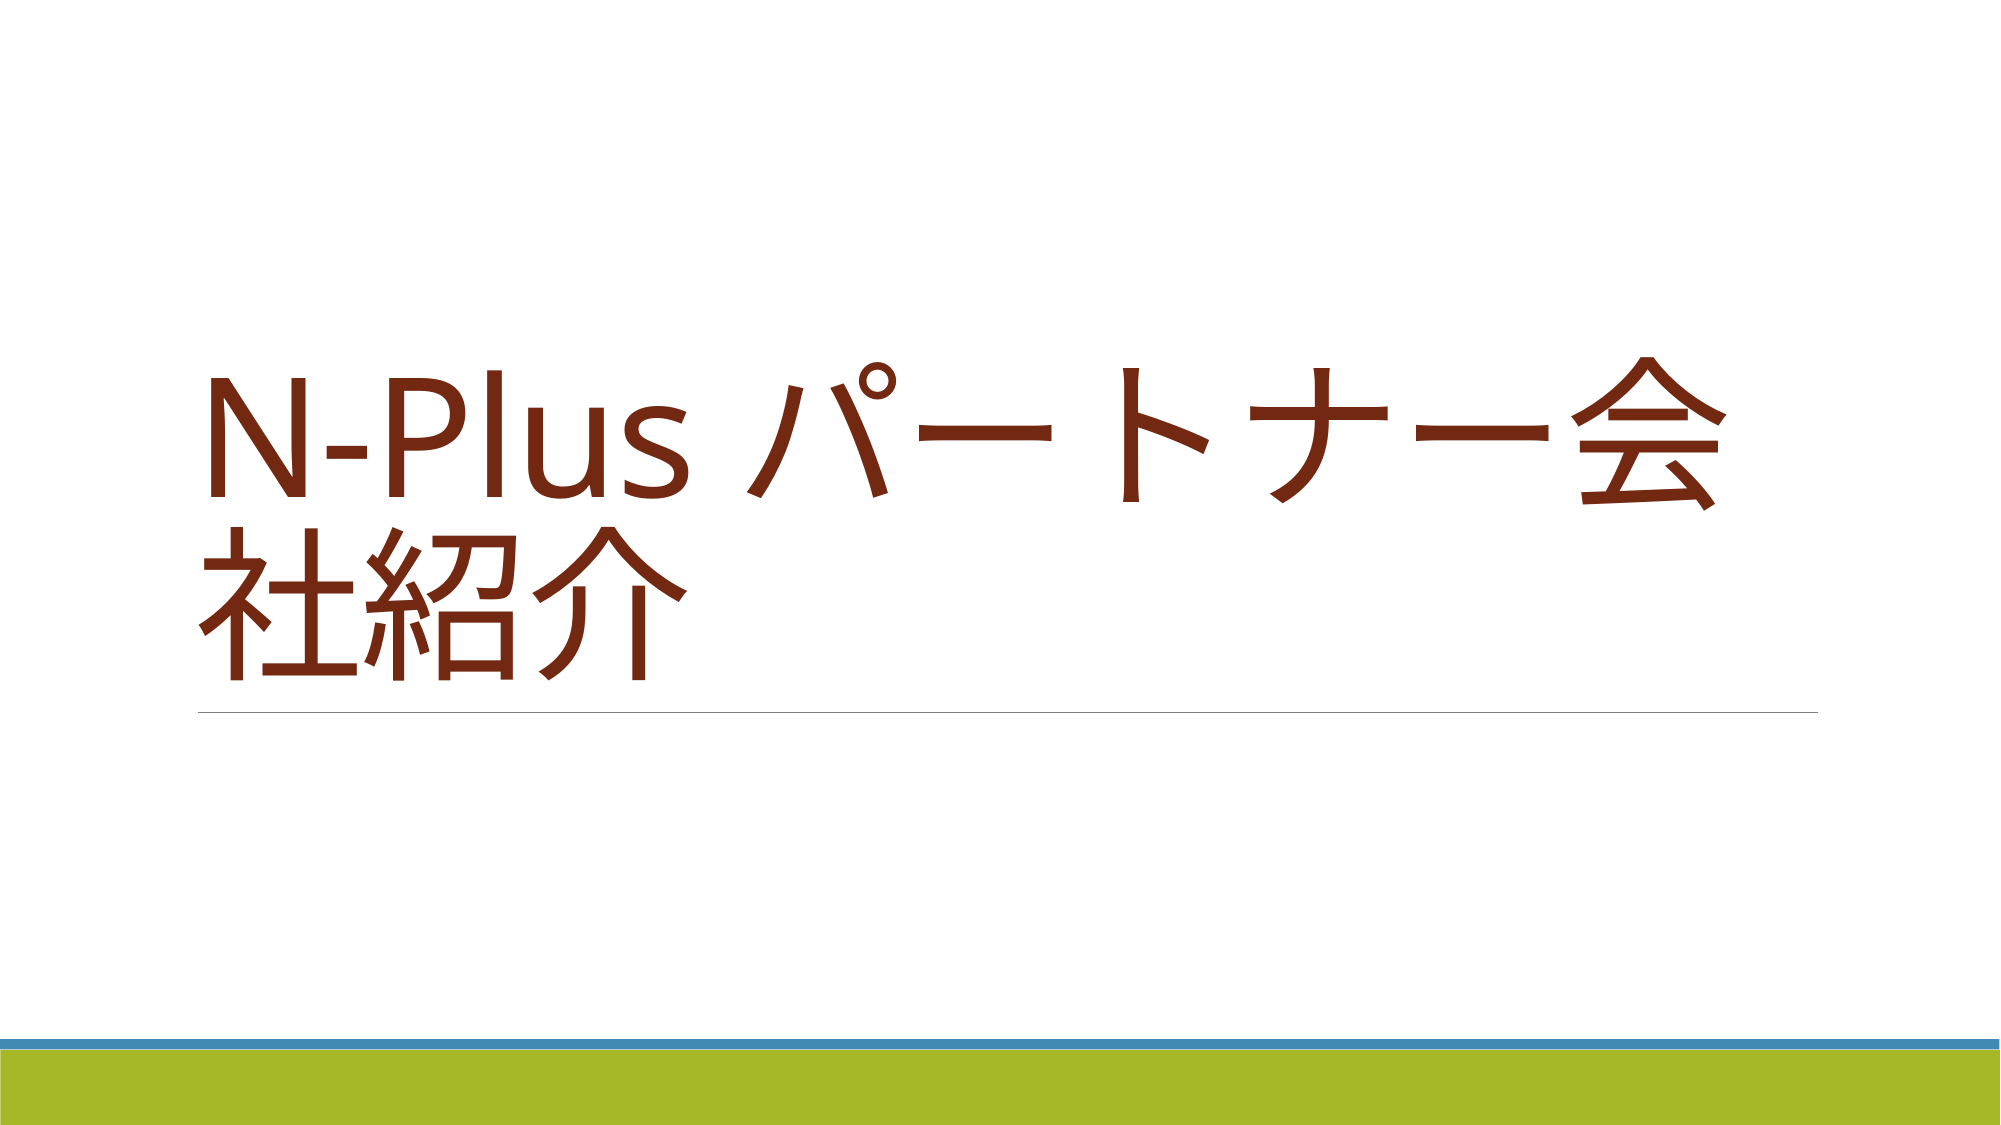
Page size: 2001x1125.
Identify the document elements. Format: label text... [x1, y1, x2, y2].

title N-Plusパートナー会社紹介 [180, 124, 1830, 710]
